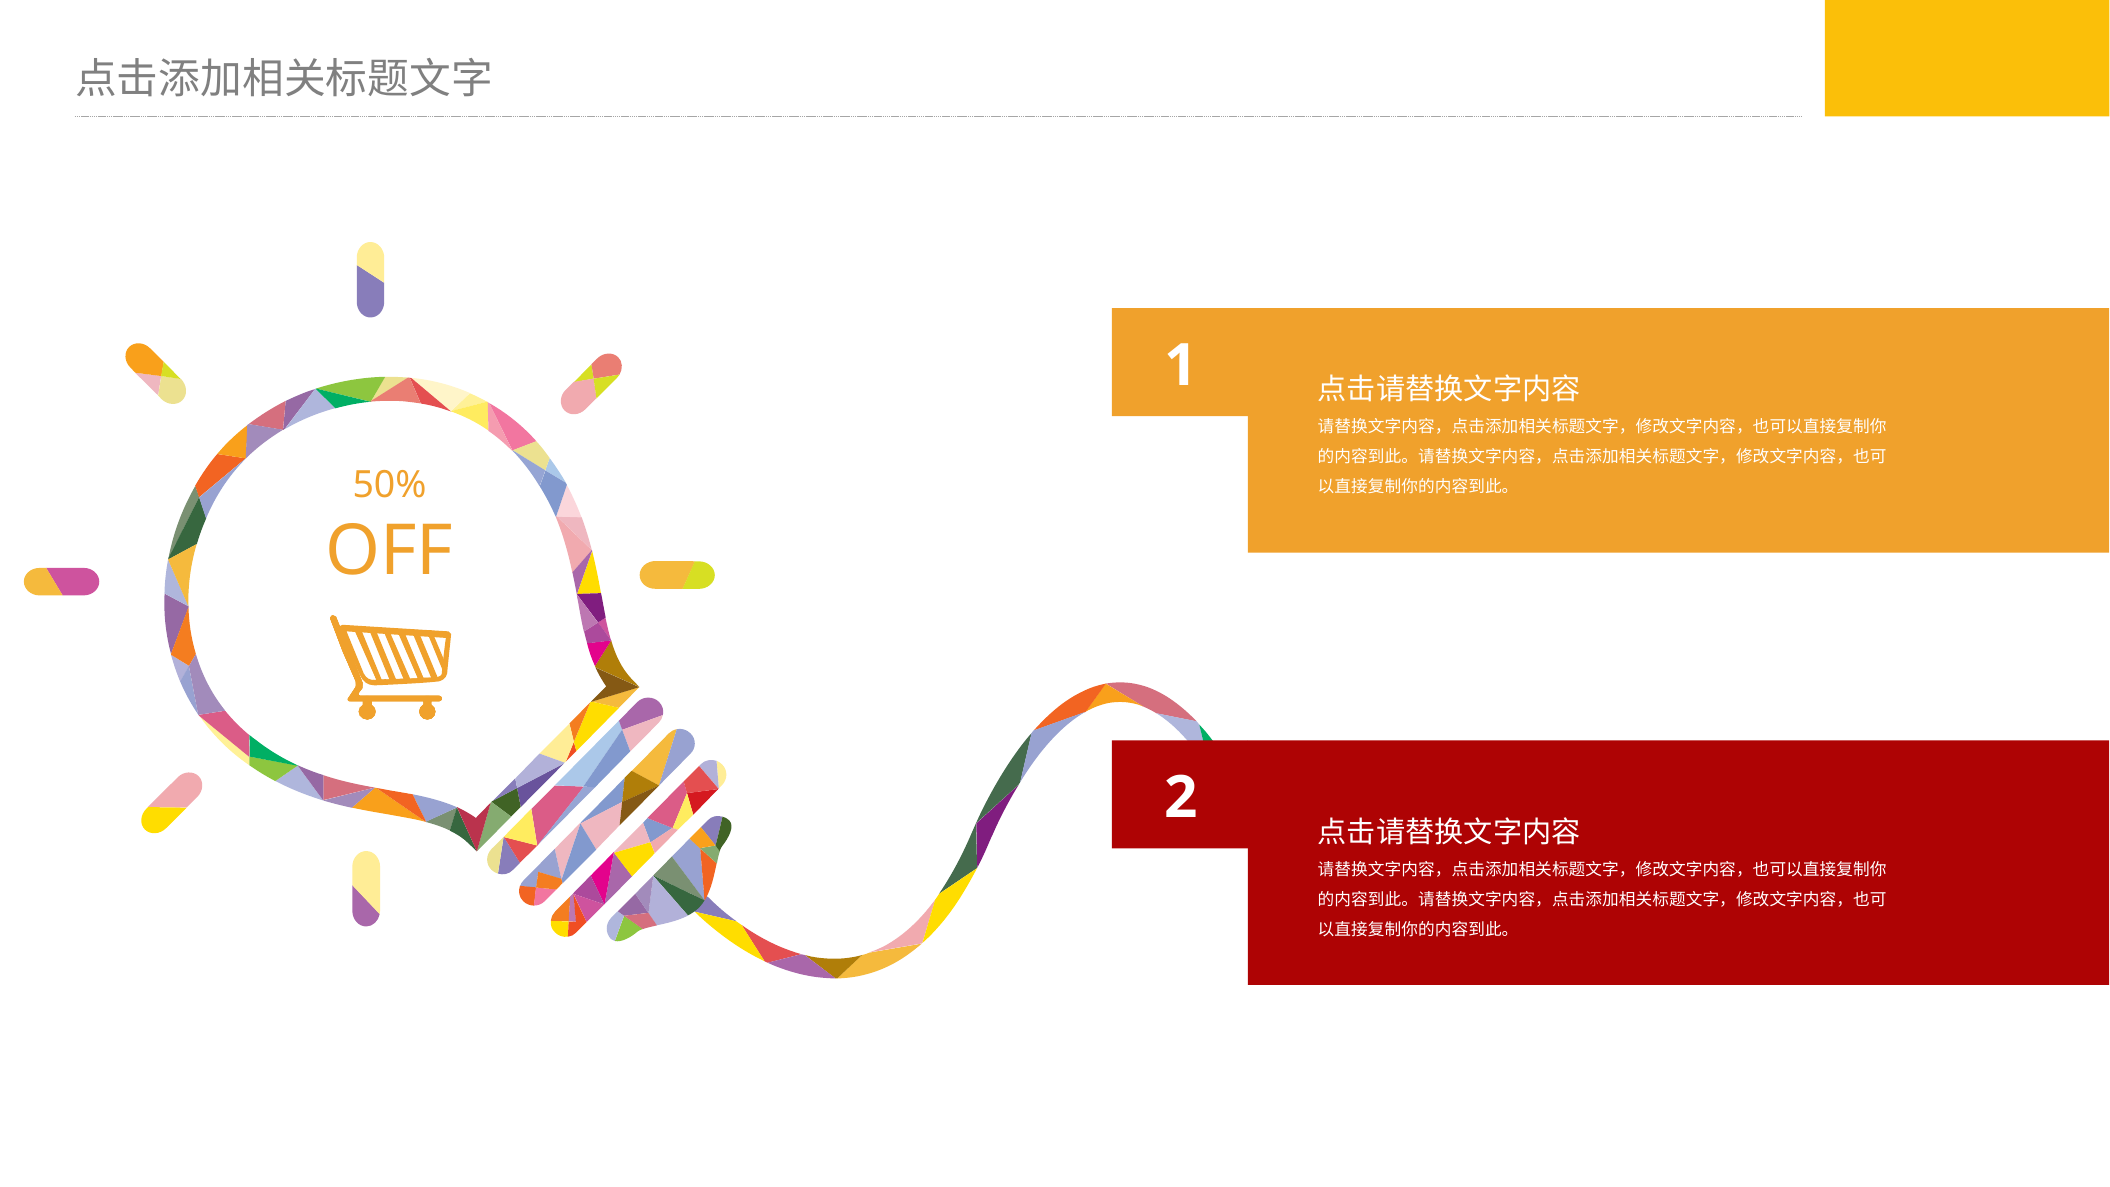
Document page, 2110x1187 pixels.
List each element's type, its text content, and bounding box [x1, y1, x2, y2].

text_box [1111, 308, 1248, 417]
text_box 点击请替换文字内容 请替换文字内容，点击添加相关标题文字，修改文字内容，也可以直接复制你的内容到此。请替换文字内容，点击添加相关标题文字，修改文字内容，也可以直接复制你的内容到此。 [1302, 788, 1909, 946]
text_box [23, 241, 1248, 979]
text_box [1111, 740, 1248, 849]
text_box 点击添加相关标题文字 [59, 44, 563, 107]
text_box 点击请替换文字内容 请替换文字内容，点击添加相关标题文字，修改文字内容，也可以直接复制你的内容到此。请替换文字内容，点击添加相关标题文字，修改文字内容，也可以直接复制你的内容到此。 [1302, 346, 1909, 503]
text_box [1248, 307, 2110, 554]
text_box [1247, 739, 2110, 986]
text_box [296, 452, 483, 720]
